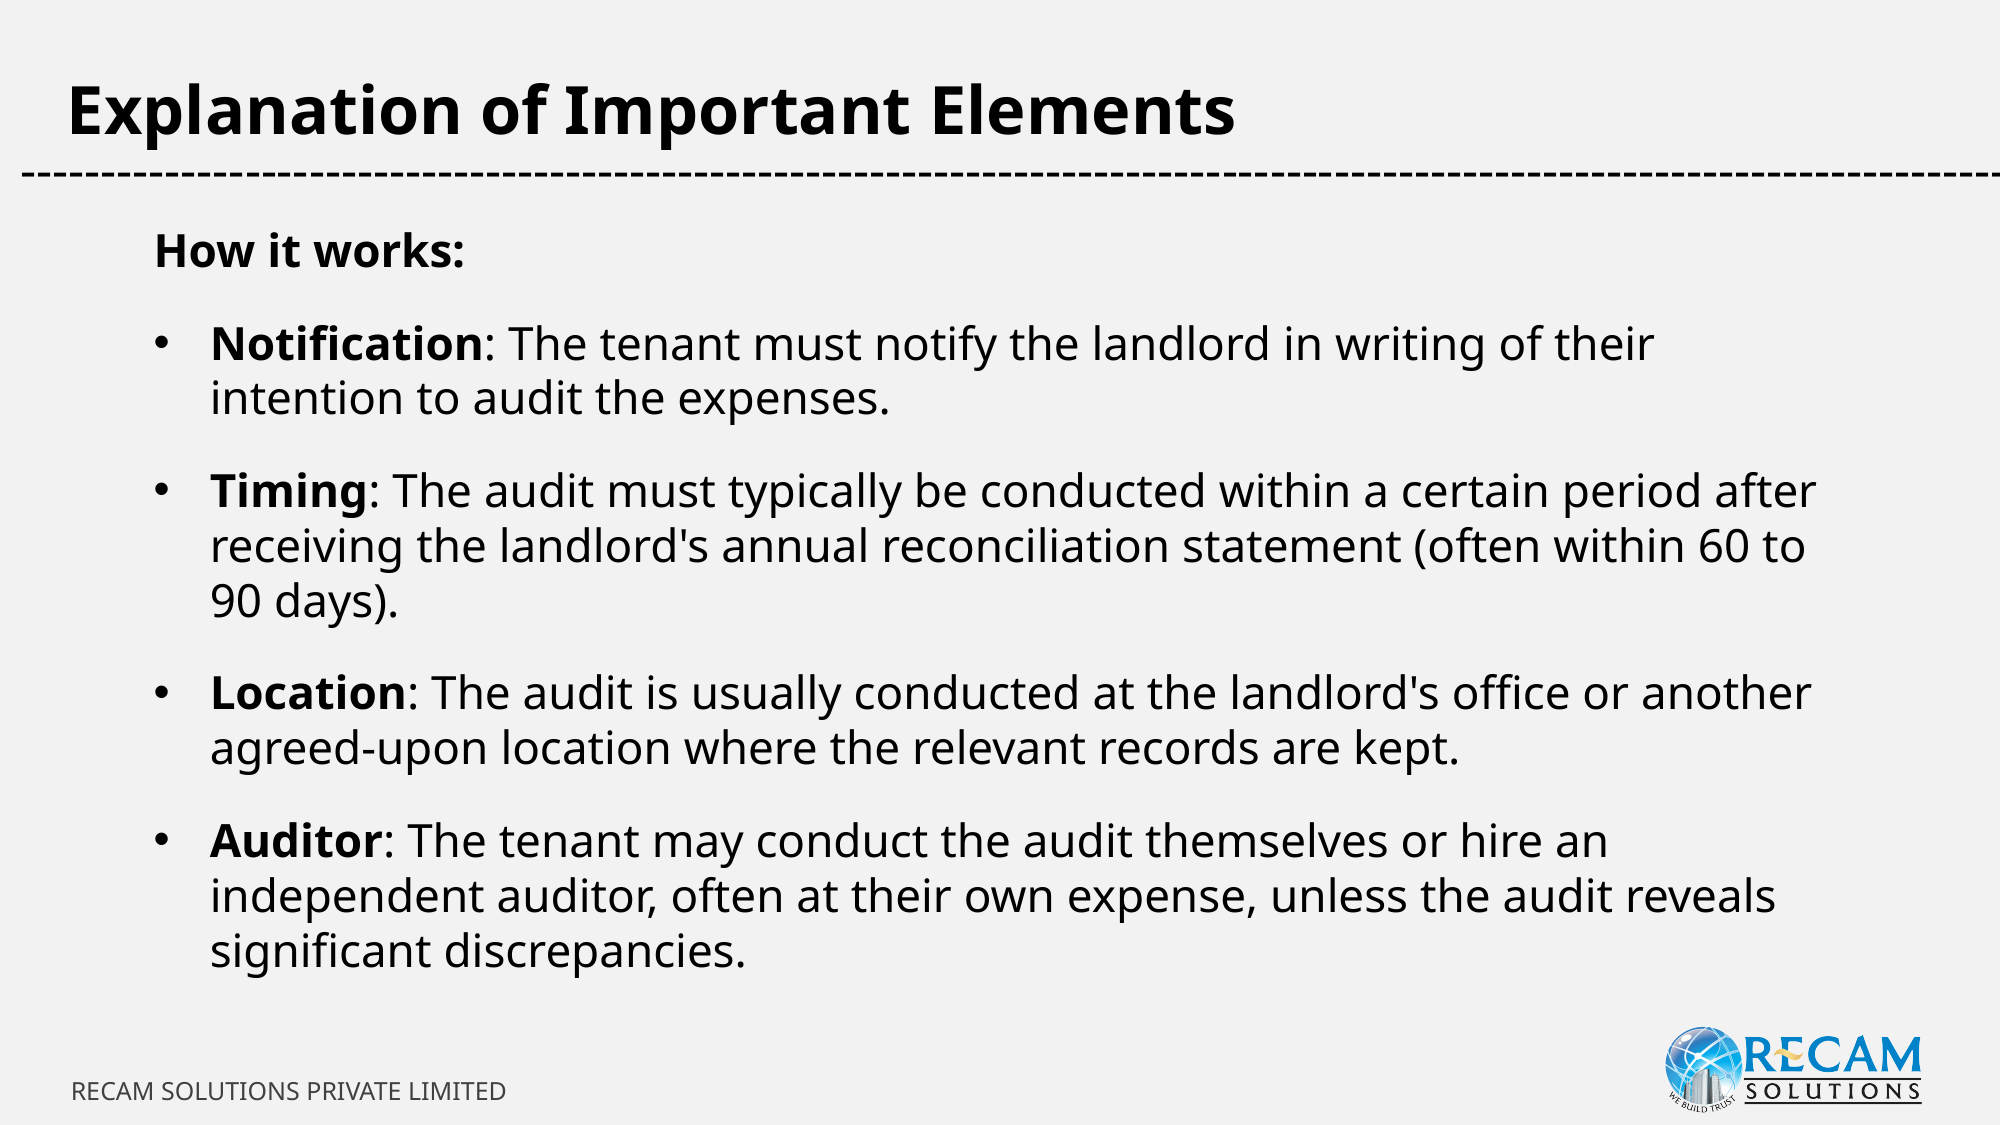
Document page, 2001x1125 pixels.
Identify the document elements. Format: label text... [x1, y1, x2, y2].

footer RECAM SOLUTIONS PRIVATE LIMITED [70, 1073, 971, 1107]
picture [1652, 1014, 1935, 1125]
text_box Explanation of Important Elements [51, 60, 1520, 131]
text_box How it works: Notification: The tenant must notify the landlord in writing of their intention to audit the expenses. Timing: The audit must typically be conducted within a certain period after receiving the landlord's annual reconciliation statement (often within 60 to 90 days). Location: The audit is usually conducted at the landlord's office or another agreed-upon location where the relevant records are kept. Auditor: The tenant may conduct the audit themselves or hire an independent auditor, often at their own expense, unless the audit reveals significant discrepancies. [138, 214, 1842, 984]
text_box ----------------------------------------------------------------------------------------------------------------------------- [6, 131, 2000, 207]
